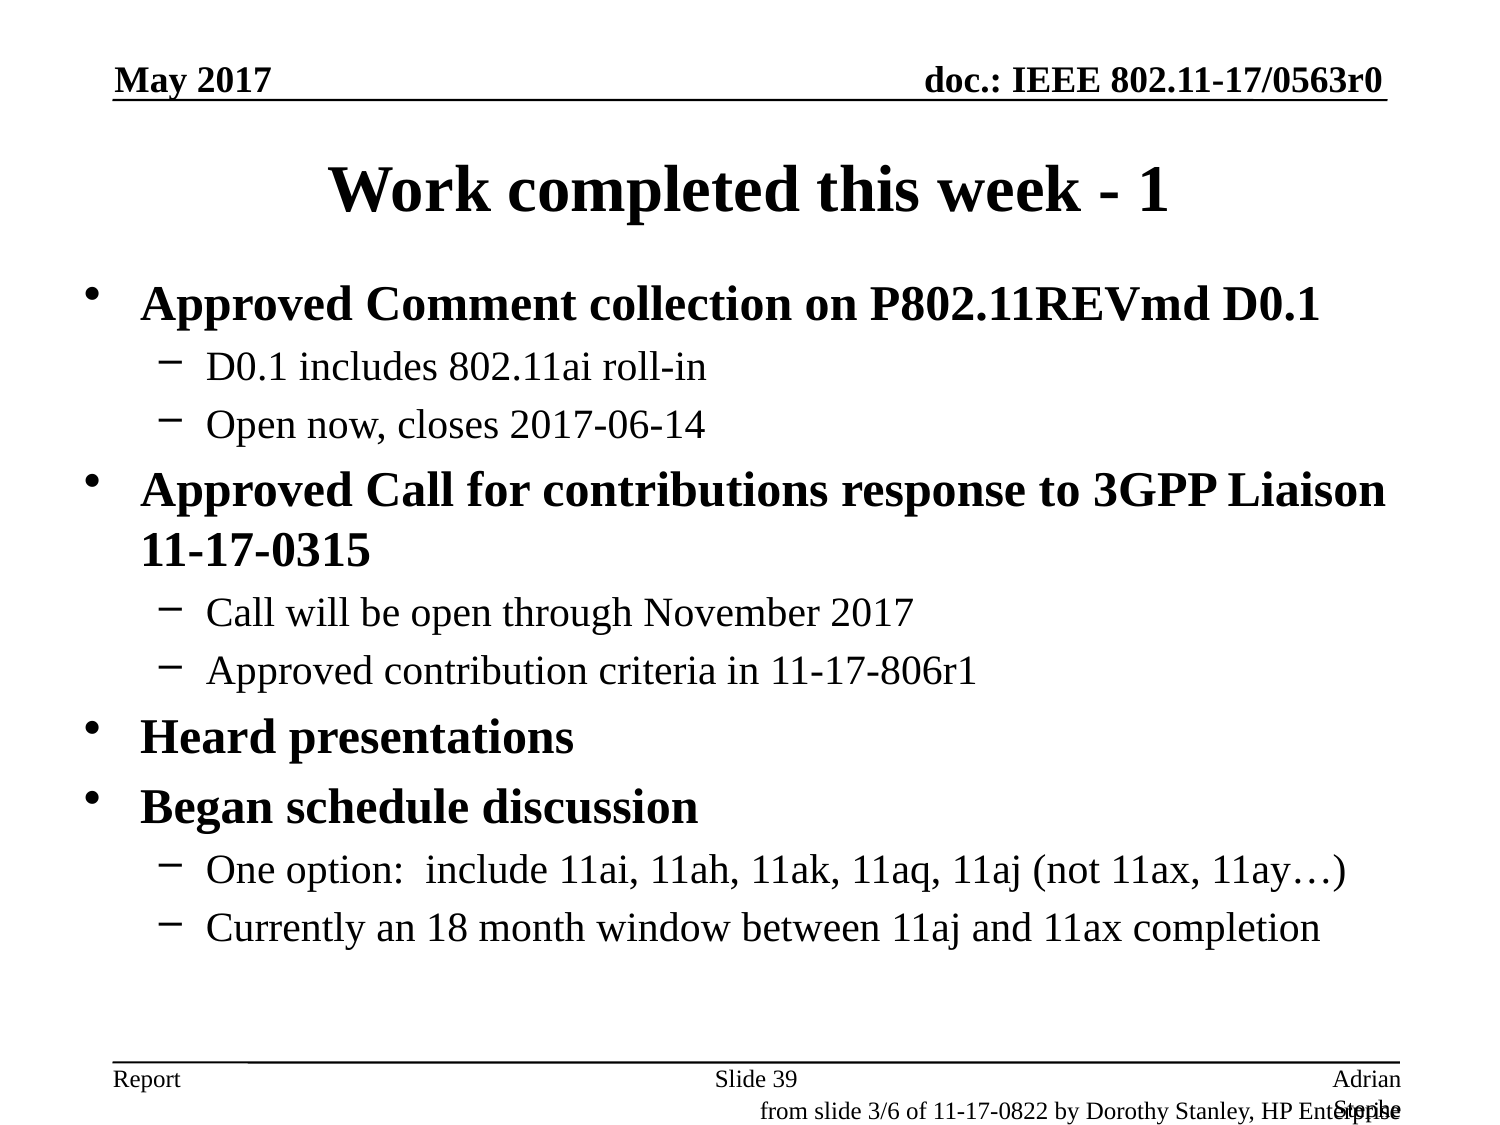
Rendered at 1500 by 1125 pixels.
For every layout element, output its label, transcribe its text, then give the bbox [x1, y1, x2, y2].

text_box from slide 3/6 of 11-17-0822 by Dorothy Stanley, HP Enterprise [343, 1087, 1417, 1125]
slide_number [114, 54, 374, 101]
slide_number Slide 39 [711, 1061, 801, 1087]
title Work completed this week - 1 [112, 137, 1388, 262]
footer Adrian Stephens, Intel Corporation [1324, 1061, 1402, 1087]
list Approved Comment collection on P802.11REVmd D0.1 D0.1 includes 802.11ai roll-in Open now, closes 2017-06-14 Approved Call for contributions response to 3GPP Liaison 11-17-0315 Call will be open through November 2017 Approved contribution criteria in 11-17-806r1 Heard presentations Began schedule discussion One option: include 11ai, 11ah, 11ak, 11aq, 11aj (not 11ax, 11ay…) Currently an 18 month window between 11aj and 11ax completion [68, 262, 1444, 1038]
